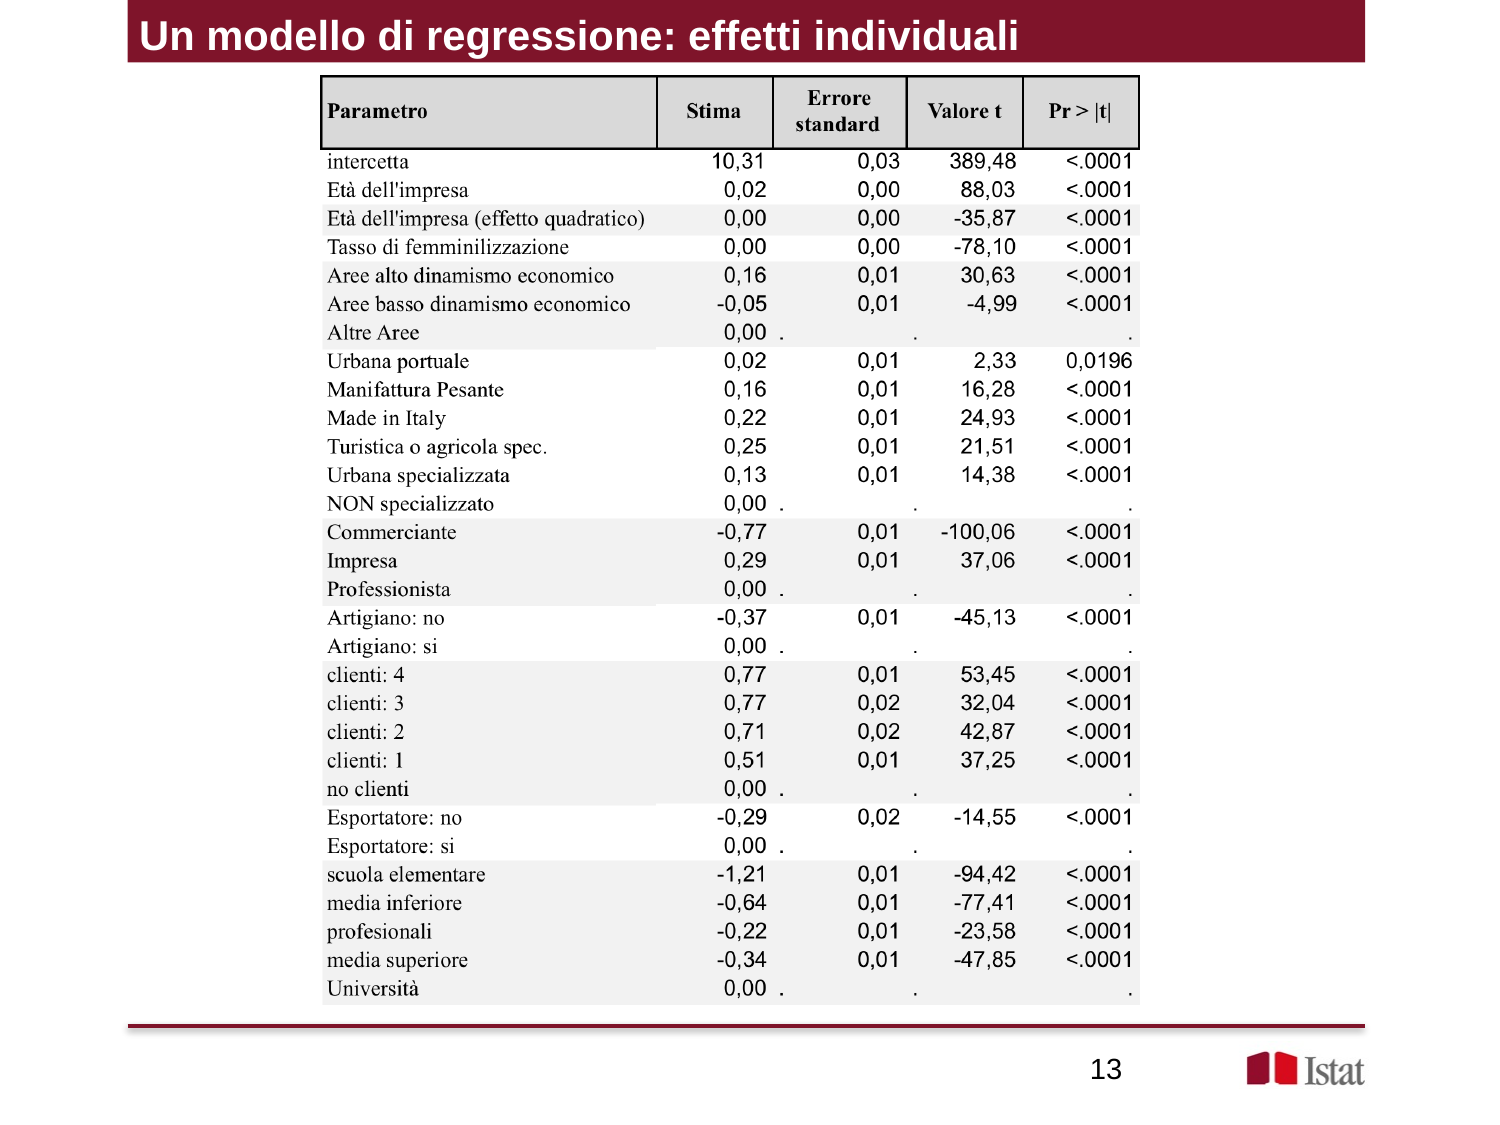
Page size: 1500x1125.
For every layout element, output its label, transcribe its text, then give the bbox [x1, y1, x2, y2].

picture [320, 75, 1140, 1005]
slide_number 13 [1074, 1042, 1425, 1103]
text_box Un modello di regressione: effetti individuali [124, 1, 1422, 66]
